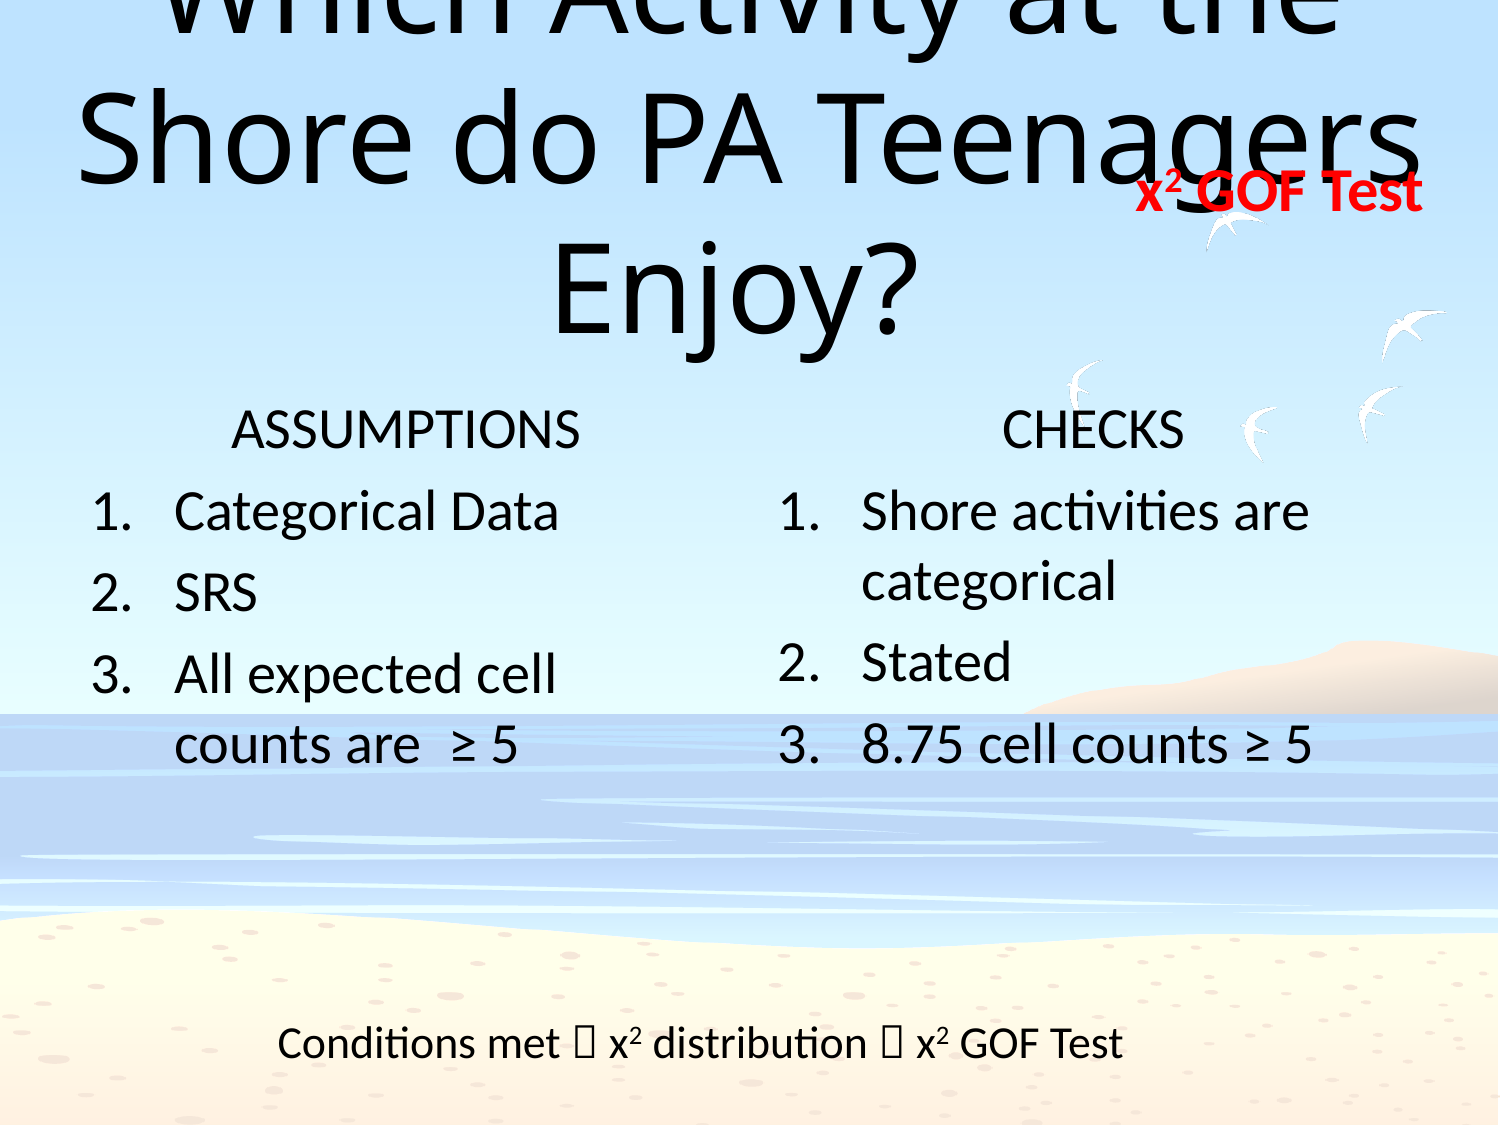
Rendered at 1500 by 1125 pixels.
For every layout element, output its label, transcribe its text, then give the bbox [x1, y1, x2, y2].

text_box x2 GOF Test [1120, 141, 1460, 232]
list ASSUMPTIONS Categorical Data SRS All expected cell counts are ≥ 5 [75, 382, 738, 1125]
list CHECKS Shore activities are categorical Stated 8.75 cell counts ≥ 5 [762, 382, 1425, 1125]
title Which Activity at the Shore do PA Teenagers Enjoy? [0, 39, 1500, 227]
text_box Conditions met  x2 distribution  x2 GOF Test [262, 1004, 1225, 1075]
picture [1066, 227, 1447, 463]
